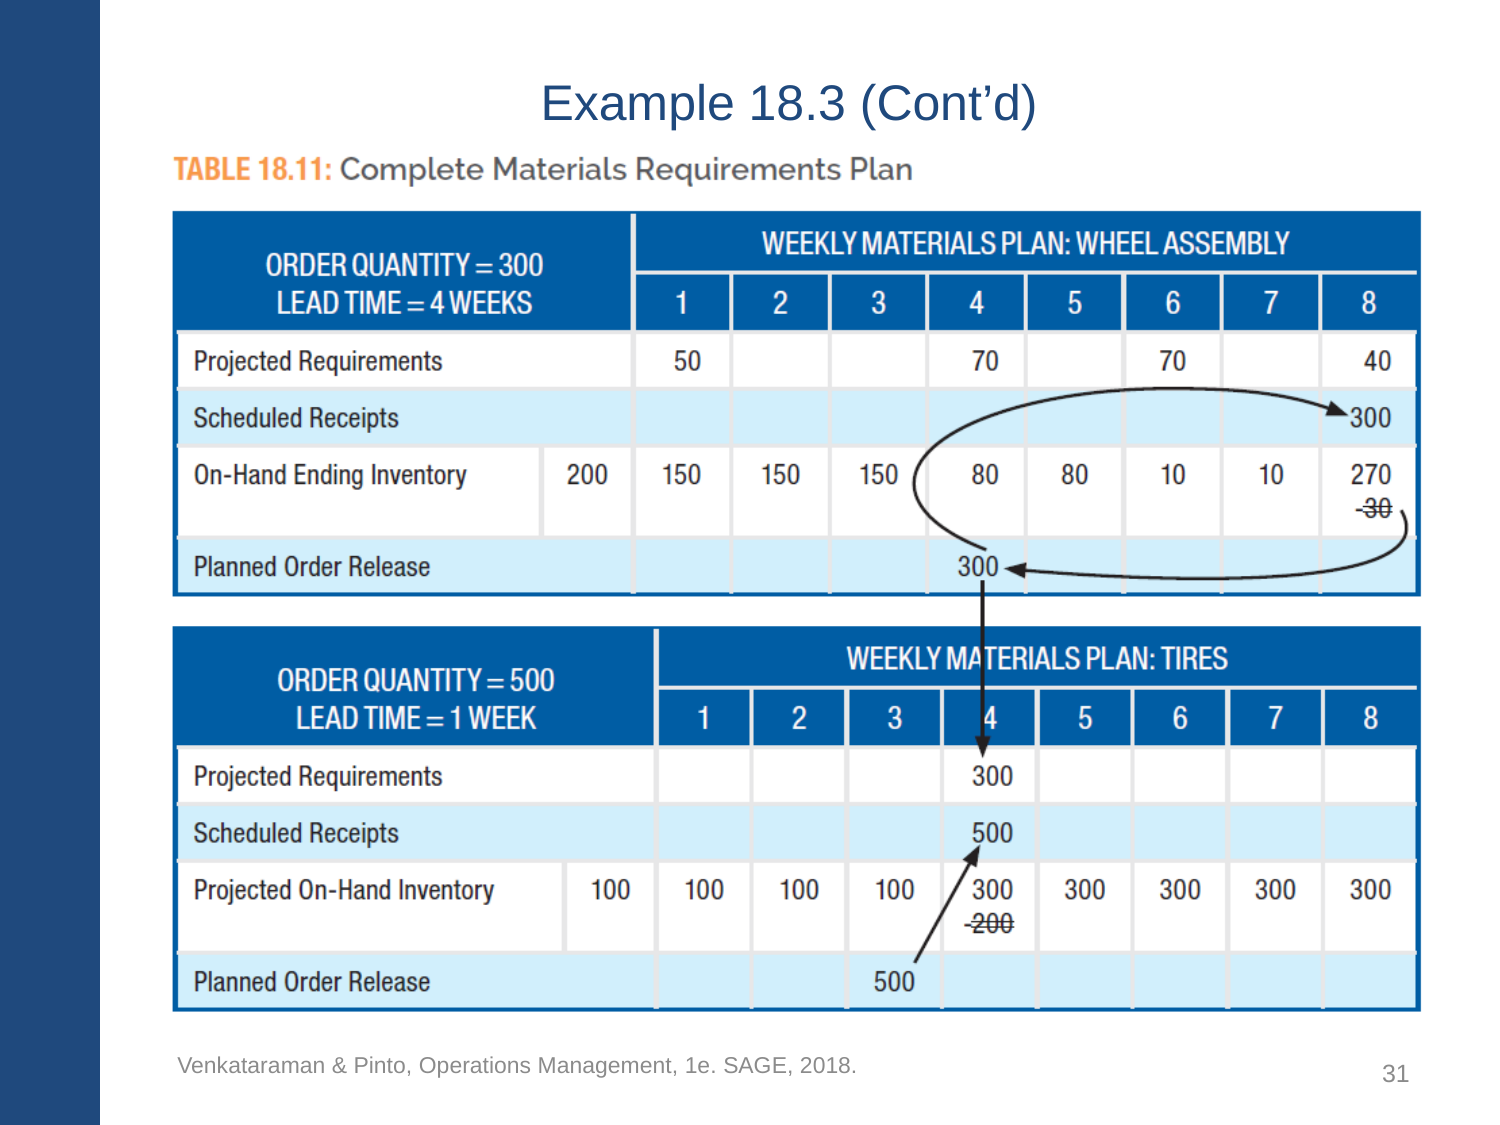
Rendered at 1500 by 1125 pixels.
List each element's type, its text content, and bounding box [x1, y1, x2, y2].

picture [162, 149, 1440, 1028]
footer Venkataraman & Pinto, Operations Management, 1e. SAGE, 2018. [162, 1042, 1313, 1103]
slide_number 31 [1350, 1042, 1425, 1103]
title Example 18.3 (Cont’d) [157, 24, 1421, 154]
